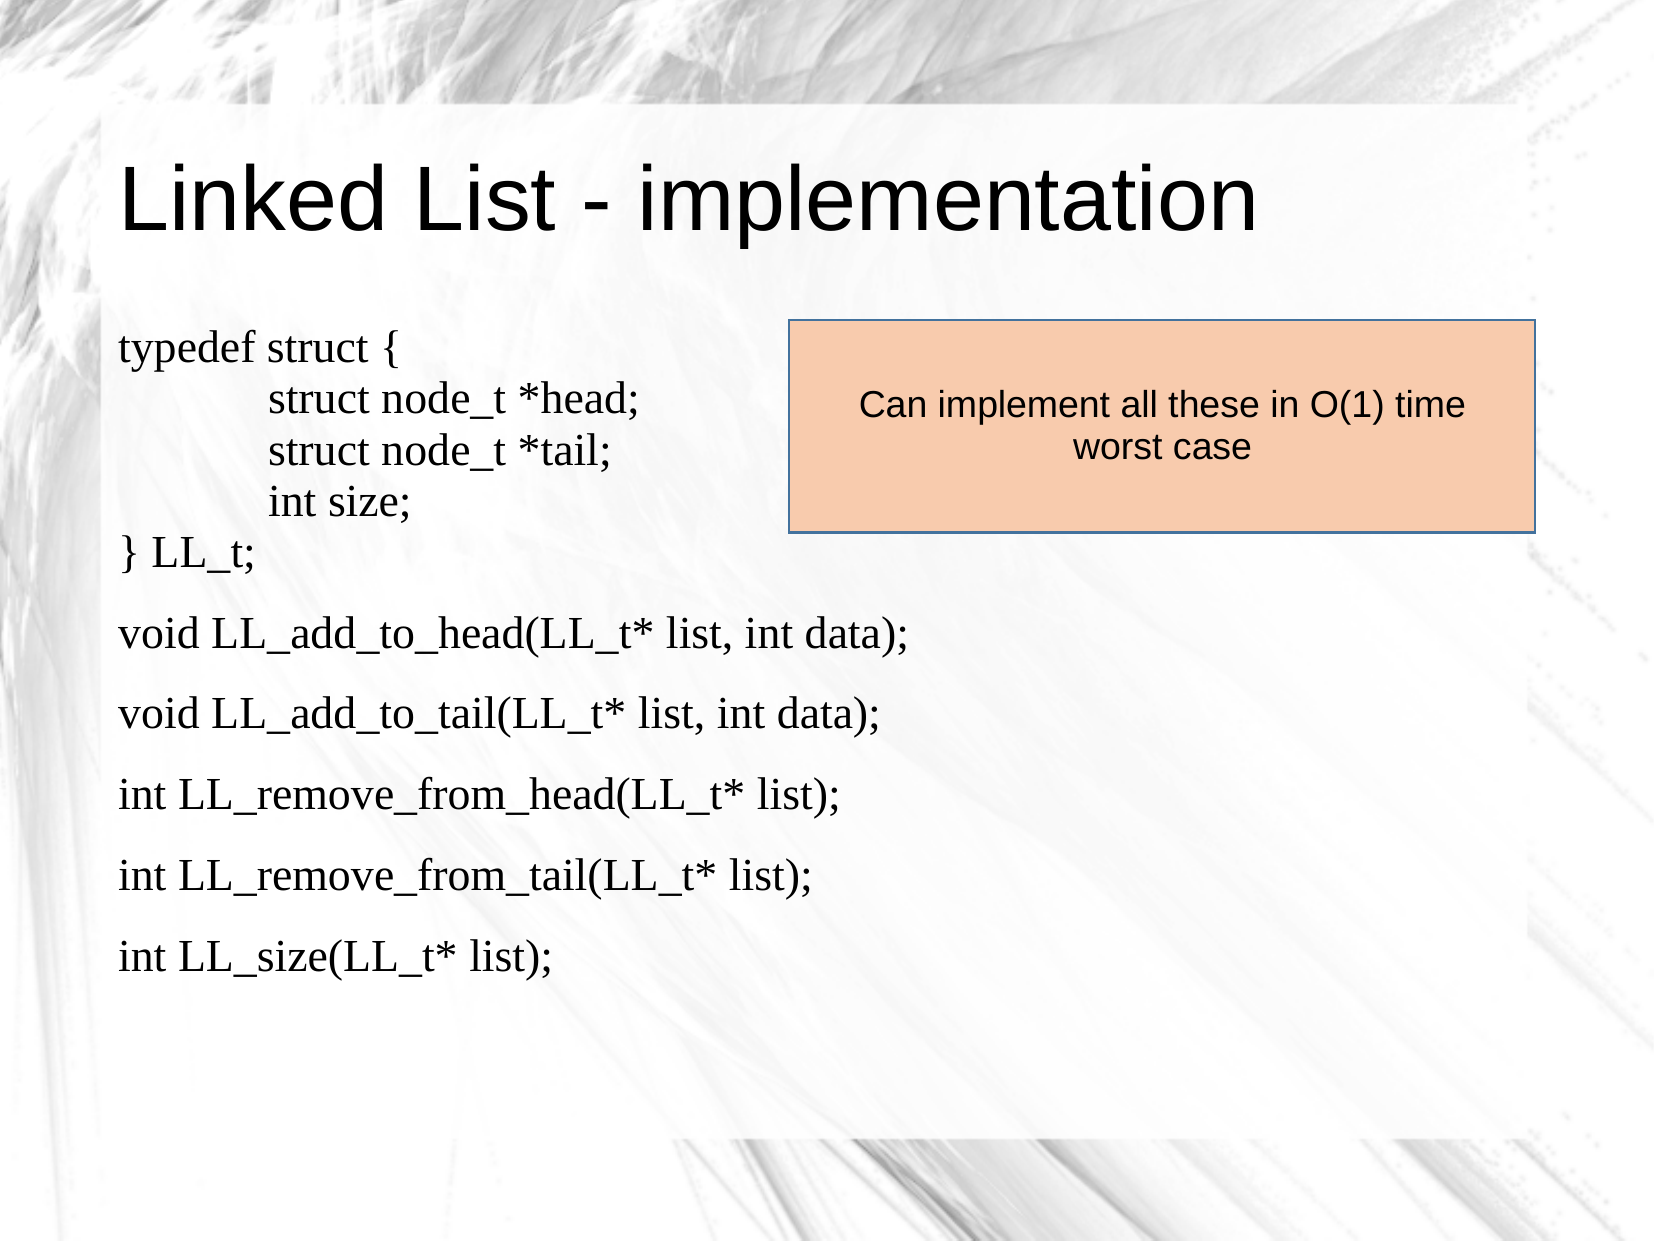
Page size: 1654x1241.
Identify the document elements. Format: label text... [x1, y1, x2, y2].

text_box Can implement all these in O(1) time worst case [789, 319, 1536, 533]
list typedef struct { struct node_t *head; struct node_t *tail; int size; } LL_t; void LL_add_to_head(LL_t* list, int data); void LL_add_to_tail(LL_t* list, int data); int LL_remove_from_head(LL_t* list); int LL_remove_from_tail(LL_t* list); int LL_size(LL_t* list); [118, 319, 1571, 1109]
title Linked List - implementation [118, 112, 1506, 281]
picture [0, 0, 1654, 1241]
